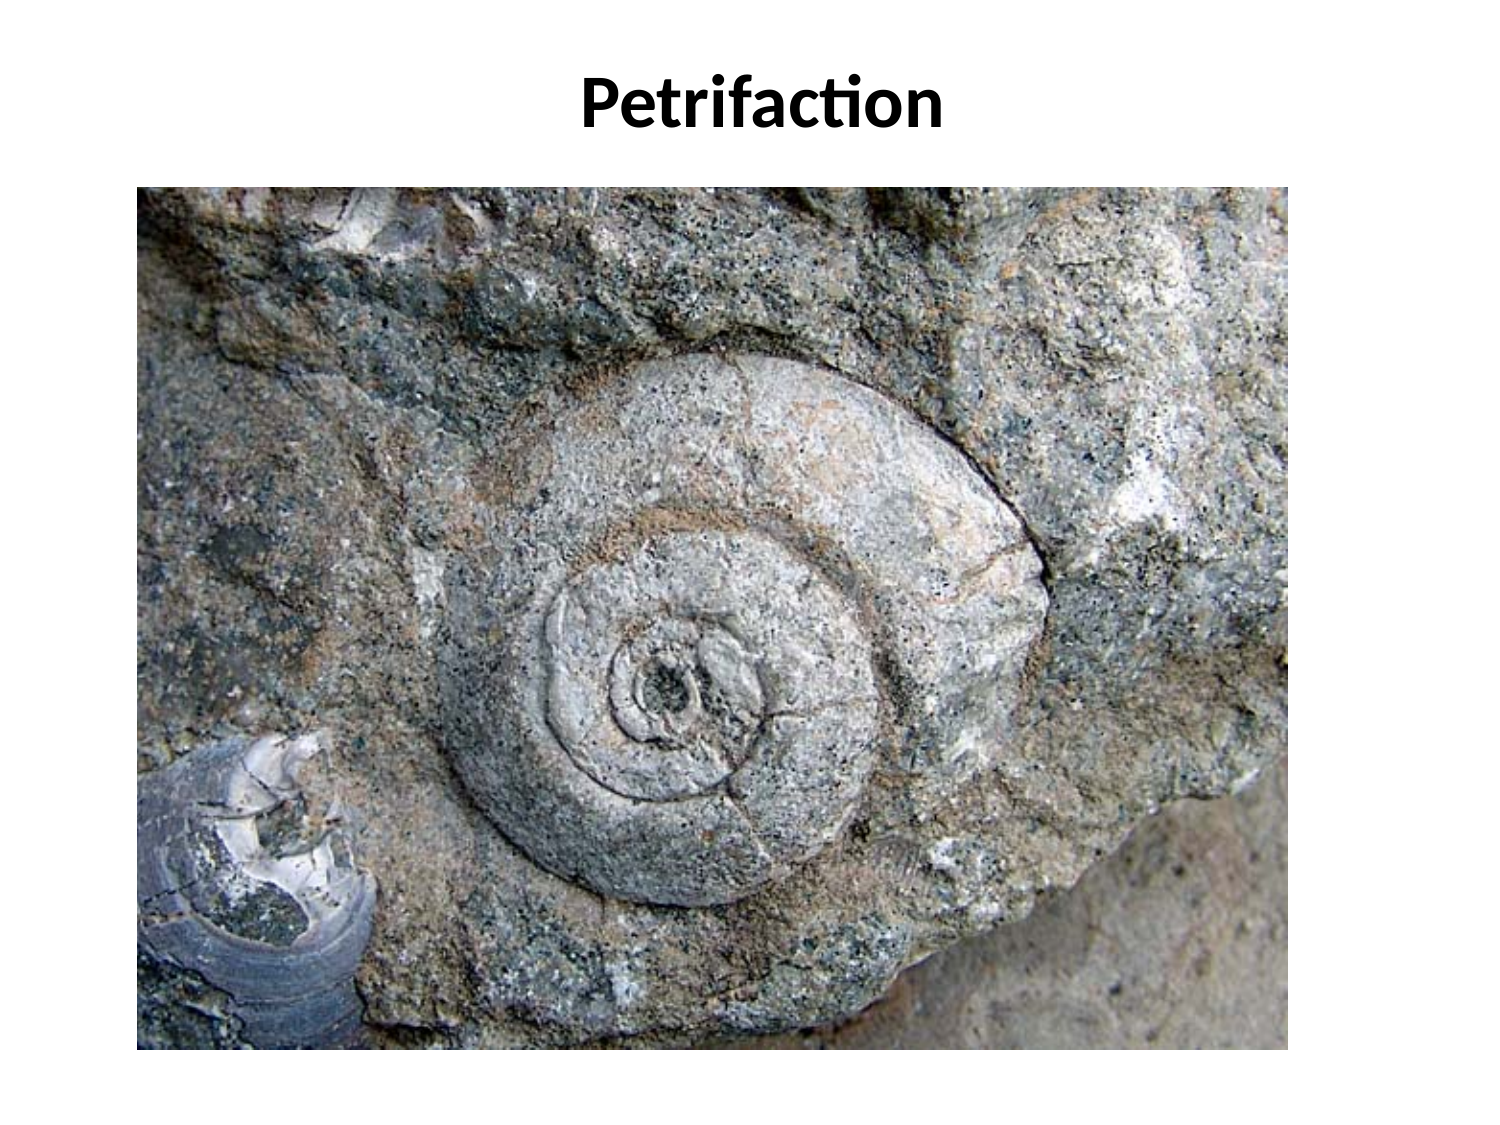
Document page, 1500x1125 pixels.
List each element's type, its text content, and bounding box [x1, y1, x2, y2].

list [137, 187, 1288, 1051]
title Petrifaction [87, 0, 1438, 150]
